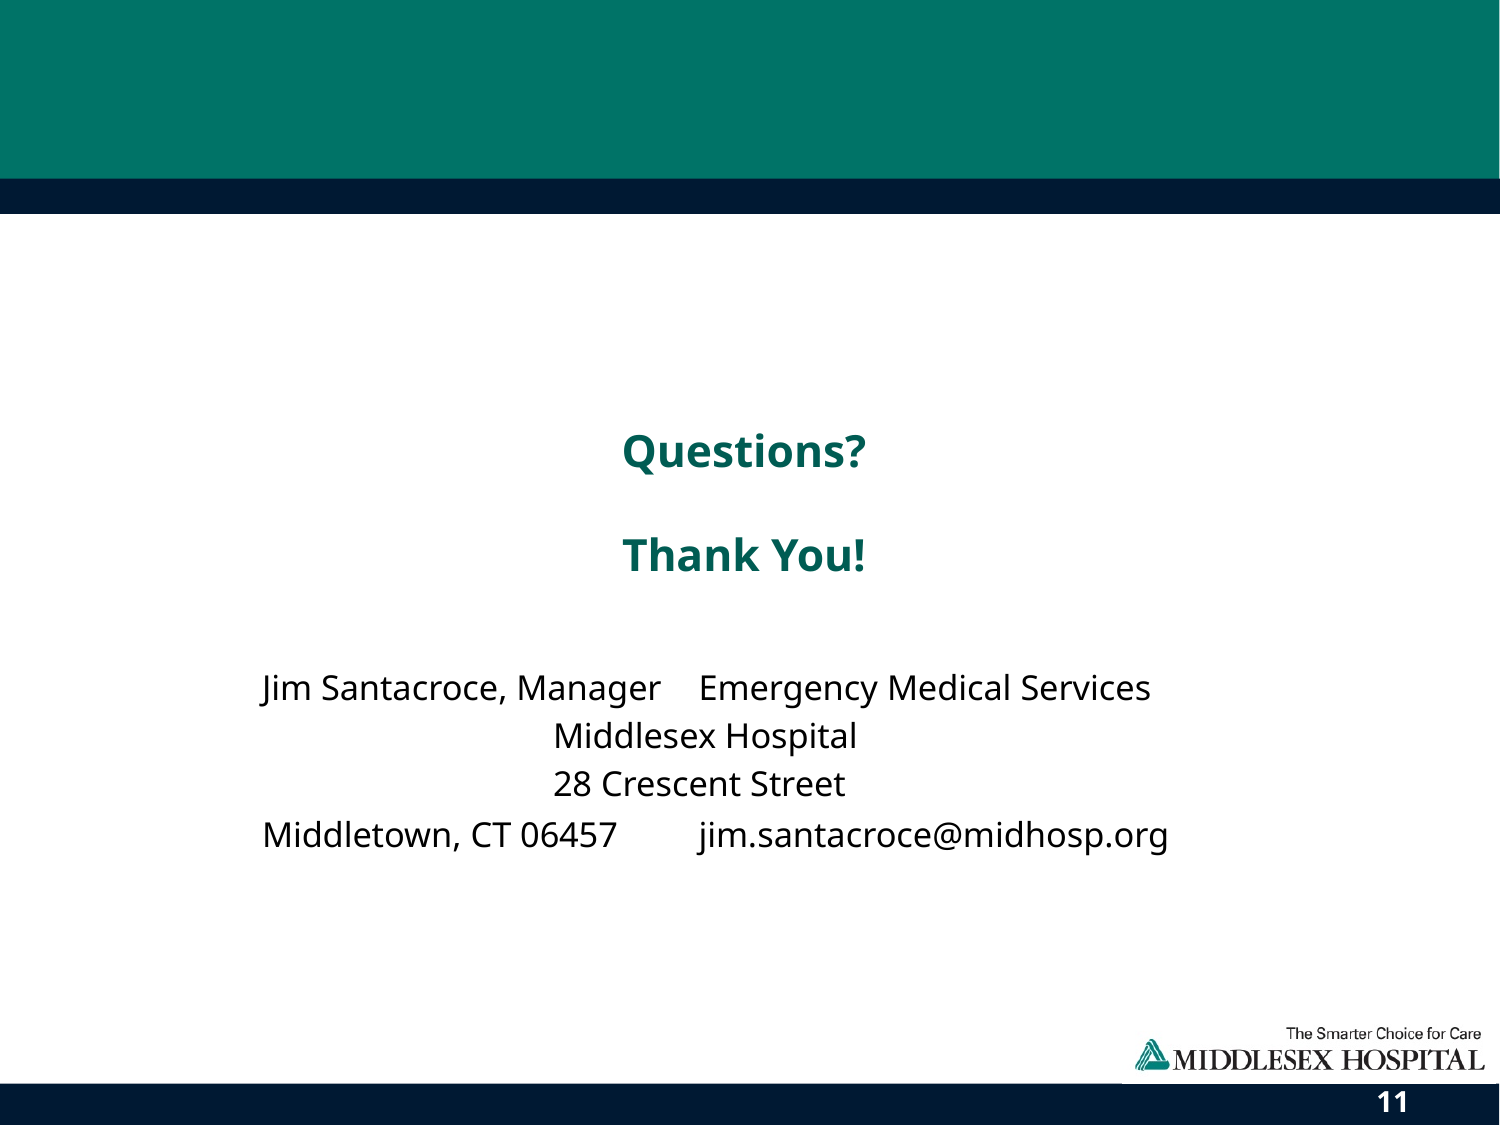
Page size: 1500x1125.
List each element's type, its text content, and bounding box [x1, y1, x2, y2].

list Questions? Thank You! Jim Santacroce, Manager Emergency Medical Services Middlesex Hospital 28 Crescent Street Middletown, CT 06457 jim.santacroce@midhosp.org [183, 196, 1306, 935]
picture [1122, 1017, 1496, 1084]
slide_number 11 [1074, 1076, 1425, 1123]
